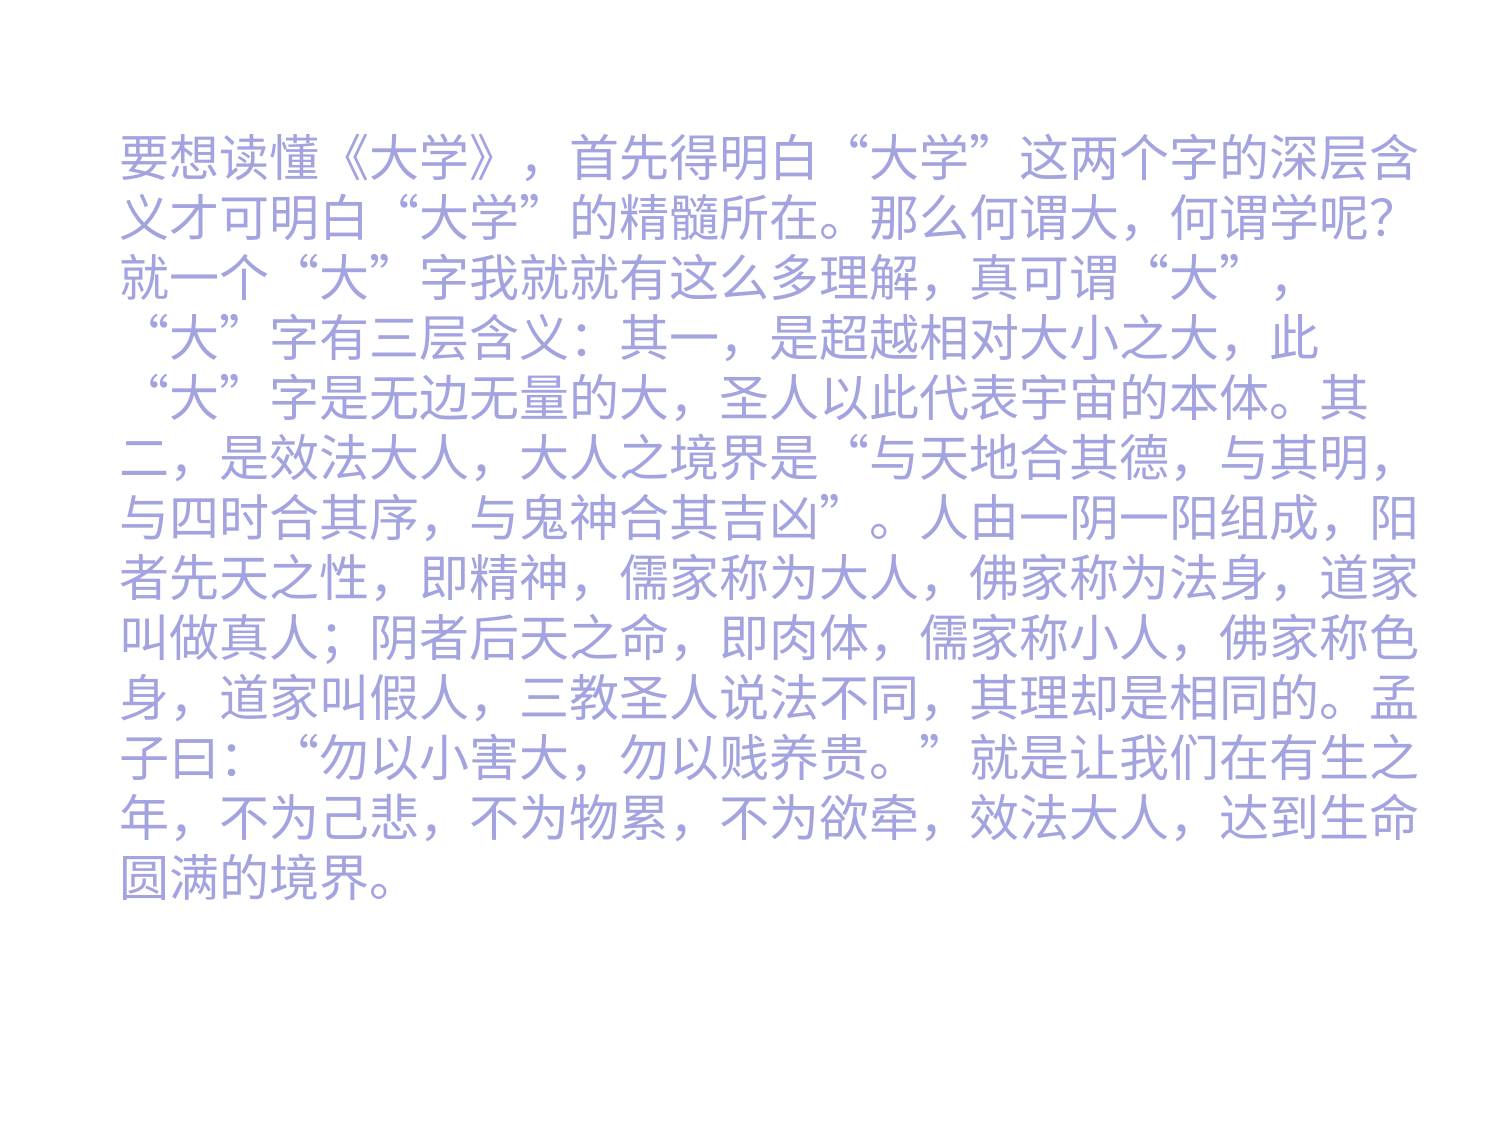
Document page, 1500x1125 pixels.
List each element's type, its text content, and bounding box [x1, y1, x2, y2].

text_box 要想读懂《大学》，首先得明白“大学”这两个字的深层含义才可明白“大学”的精髓所在。那么何谓大，何谓学呢？就一个“大”字我就就有这么多理解，真可谓“大”，“大”字有三层含义：其一，是超越相对大小之大，此“大”字是无边无量的大，圣人以此代表宇宙的本体。其二，是效法大人，大人之境界是“与天地合其德，与其明，与四时合其序，与鬼神合其吉凶”。人由一阴一阳组成，阳者先天之性，即精神，儒家称为大人，佛家称为法身，道家叫做真人；阴者后天之命，即肉体，儒家称小人，佛家称色身，道家叫假人，三教圣人说法不同，其理却是相同的。孟子曰：“勿以小害大，勿以贱养贵。”就是让我们在有生之年，不为己悲，不为物累，不为欲牵，效法大人，达到生命圆满的境界。 [105, 118, 1438, 974]
